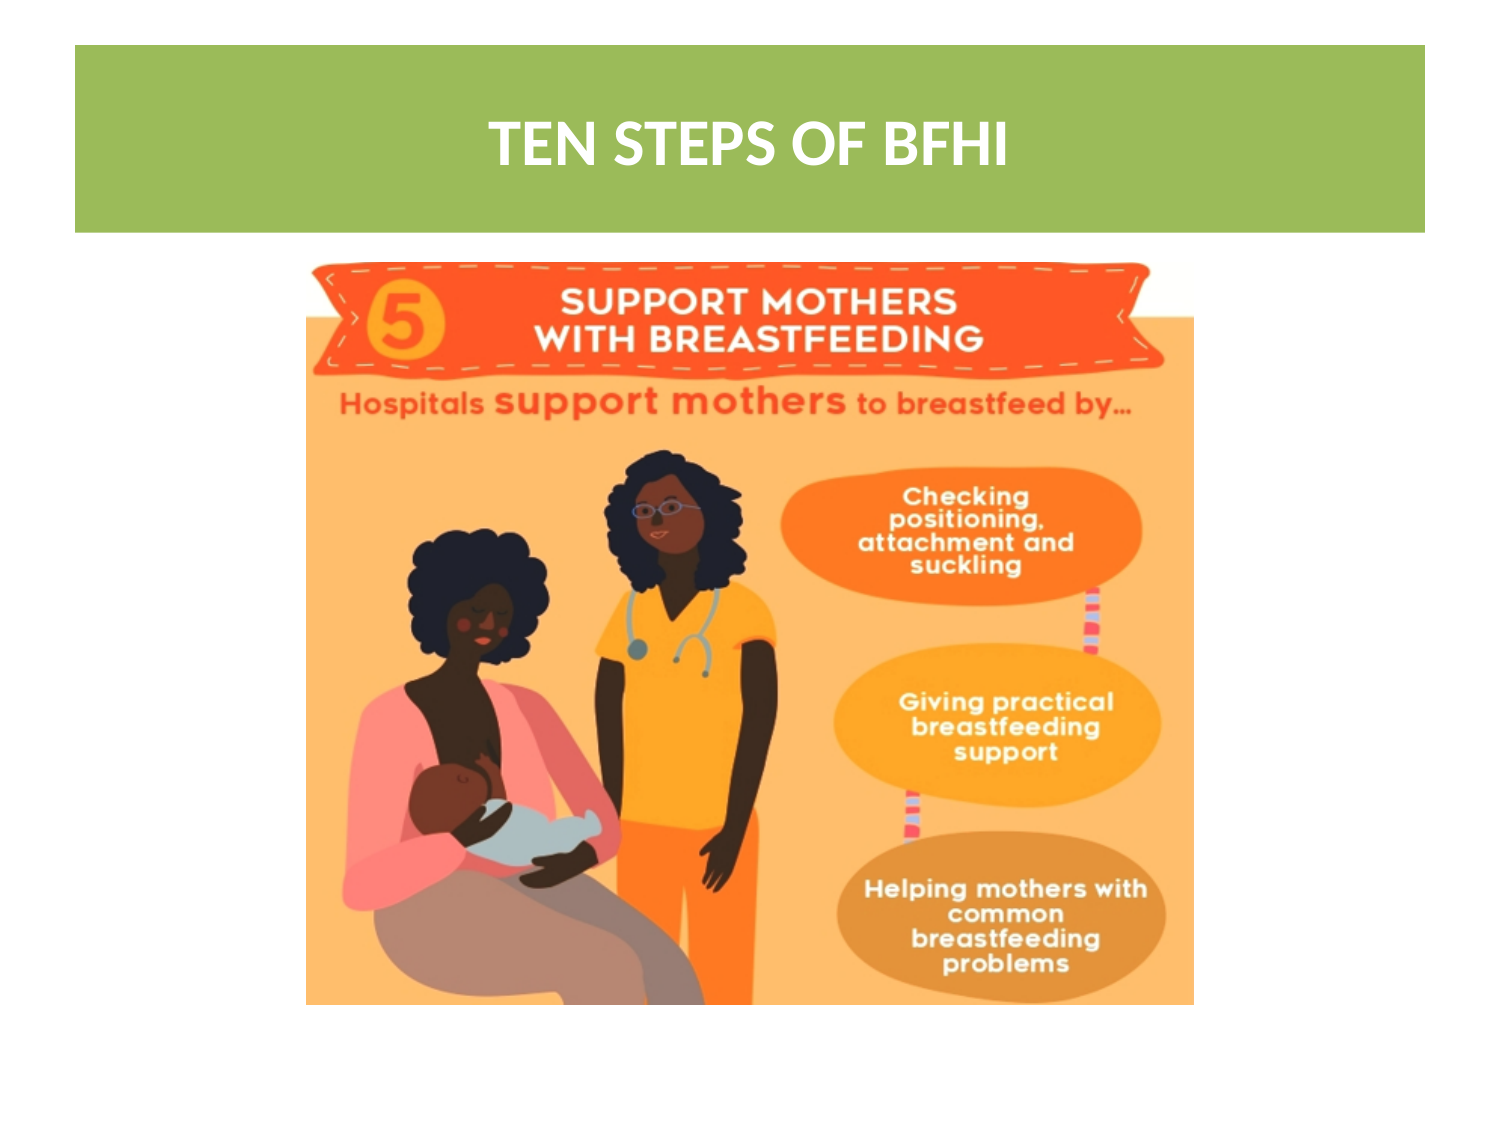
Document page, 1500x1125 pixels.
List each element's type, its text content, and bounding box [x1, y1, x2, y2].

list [306, 262, 1194, 1006]
title TEN STEPS OF BFHI [75, 45, 1425, 233]
